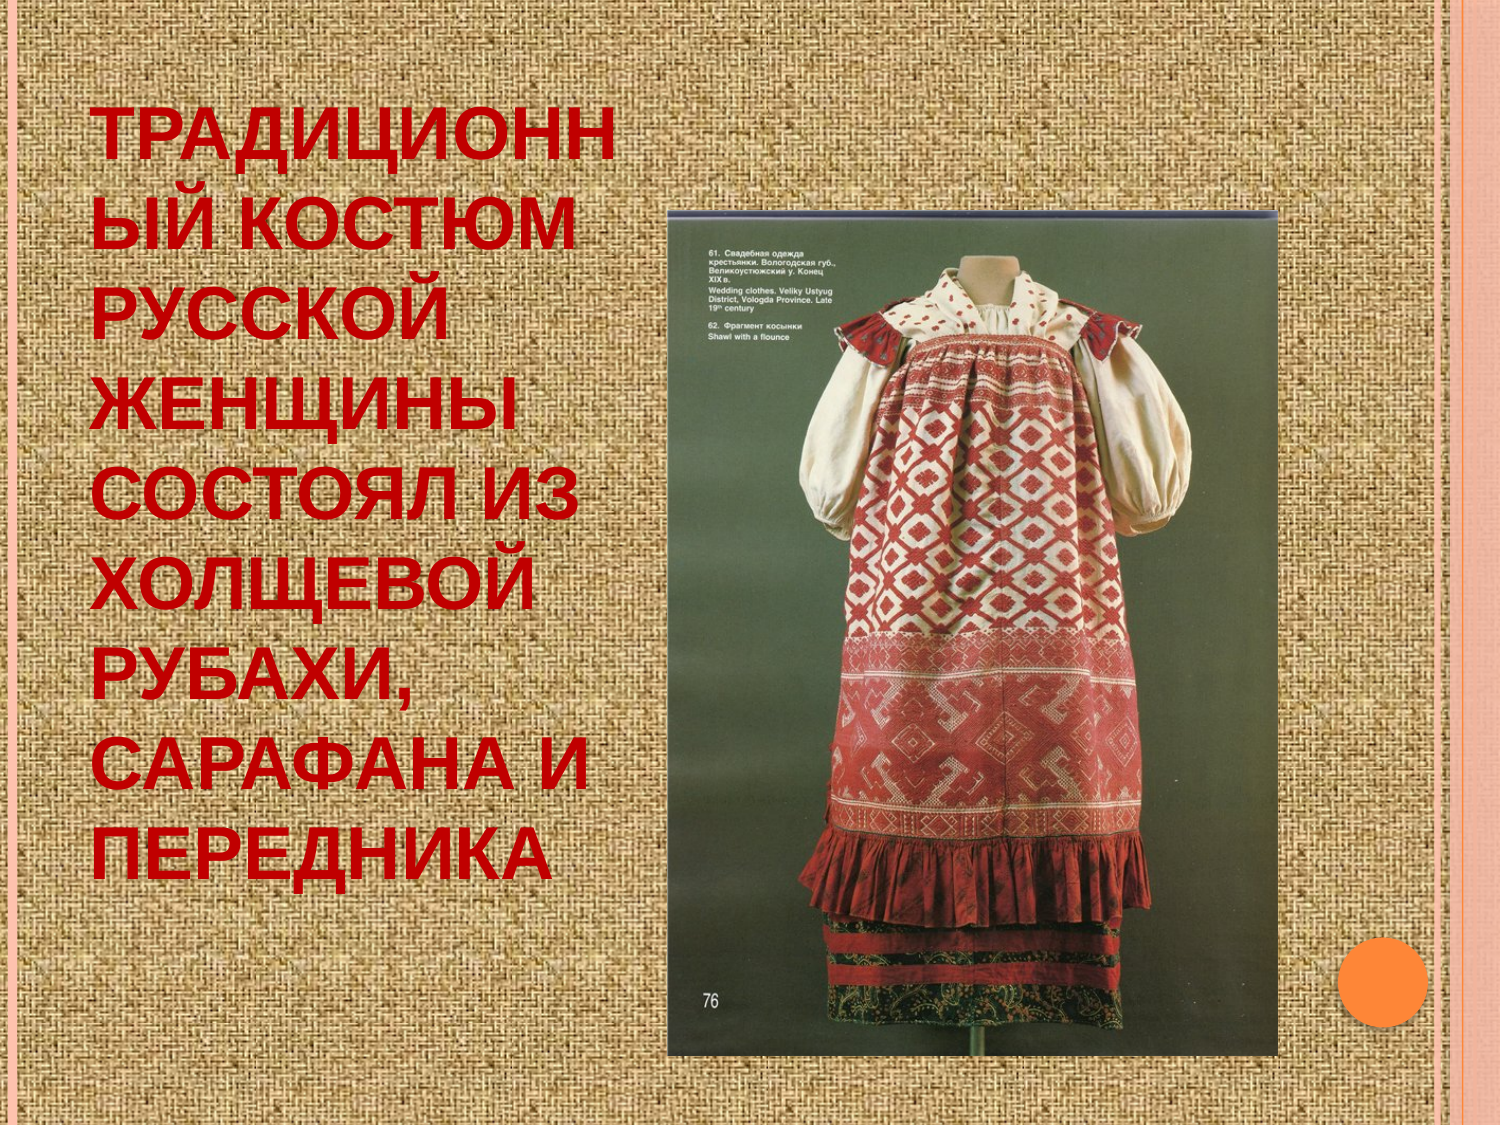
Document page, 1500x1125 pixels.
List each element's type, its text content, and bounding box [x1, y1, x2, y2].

title Традиционный костюм русской женщины состоял из холщевой рубахи, сарафана и передника [75, 46, 680, 903]
picture [1441, 0, 1449, 1125]
picture [18, 0, 1434, 1125]
picture [0, 0, 7, 1125]
